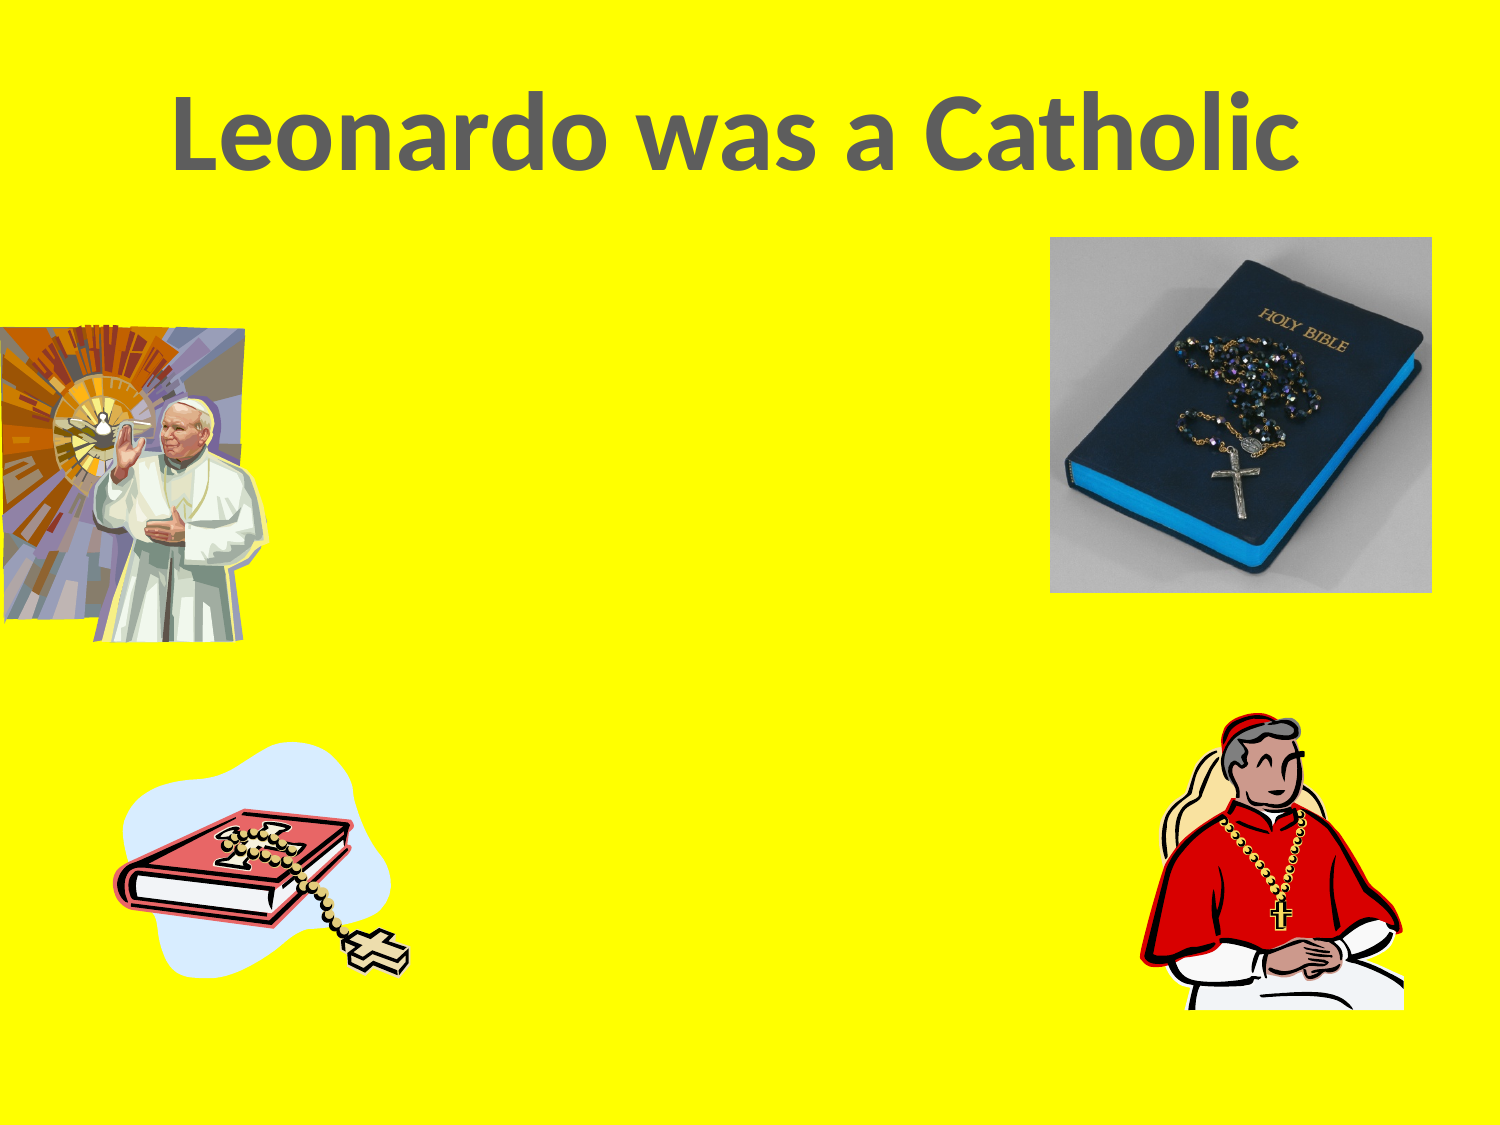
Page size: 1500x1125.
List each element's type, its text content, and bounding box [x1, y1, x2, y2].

picture [1049, 237, 1432, 593]
text_box Leonardo was a Catholic [155, 49, 1317, 200]
picture [112, 737, 411, 979]
picture [0, 324, 273, 646]
picture [1137, 712, 1405, 1011]
